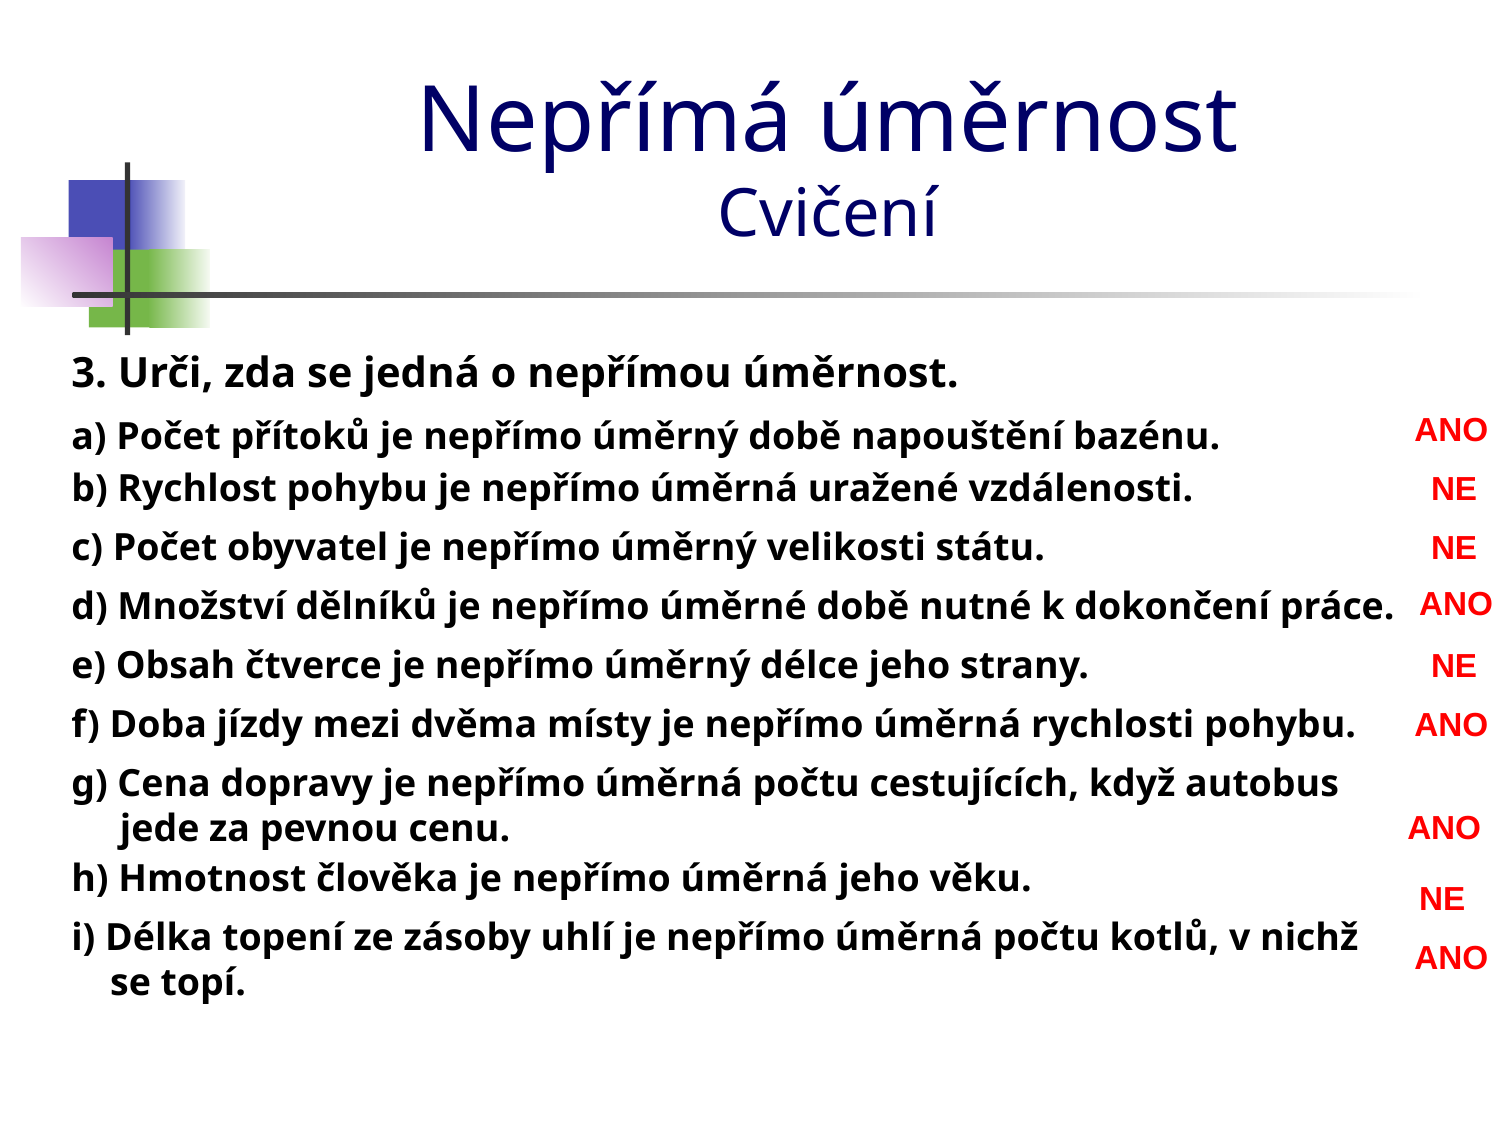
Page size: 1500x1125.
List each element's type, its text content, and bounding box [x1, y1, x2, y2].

text_box ANO [1399, 695, 1500, 751]
title Nepřímá úměrnost Cvičení [188, 34, 1468, 276]
text_box NE [1416, 636, 1500, 692]
text_box NE [1416, 518, 1500, 574]
text_box f) Doba jízdy mezi dvěma místy je nepřímo úměrná rychlosti pohybu. [41, 692, 1447, 751]
text_box d) Množství dělníků je nepřímo úměrné době nutné k dokončení práce. [41, 574, 1447, 633]
text_box NE [1416, 459, 1500, 515]
text_box g) Cena dopravy je nepřímo úměrná počtu cestujících, když autobus jede za pevnou cenu. [41, 751, 1447, 845]
text_box NE [1404, 869, 1495, 925]
list 3. Urči, zda se jedná o nepřímou úměrnost. [41, 337, 1448, 404]
text_box ANO [1392, 798, 1500, 854]
text_box h) Hmotnost člověka je nepřímo úměrná jeho věku. [41, 845, 1447, 905]
text_box b) Rychlost pohybu je nepřímo úměrná uražené vzdálenosti. [41, 456, 1447, 515]
text_box ANO [1399, 400, 1500, 456]
text_box e) Obsah čtverce je nepřímo úměrný délce jeho strany. [41, 633, 1447, 692]
text_box i) Délka topení ze zásoby uhlí je nepřímo úměrná počtu kotlů, v nichž se topí. [41, 905, 1447, 1012]
text_box a) Počet přítoků je nepřímo úměrný době napouštění bazénu. [41, 404, 1399, 456]
text_box ANO [1399, 928, 1500, 984]
text_box ANO [1404, 574, 1500, 629]
text_box c) Počet obyvatel je nepřímo úměrný velikosti státu. [41, 515, 1447, 574]
